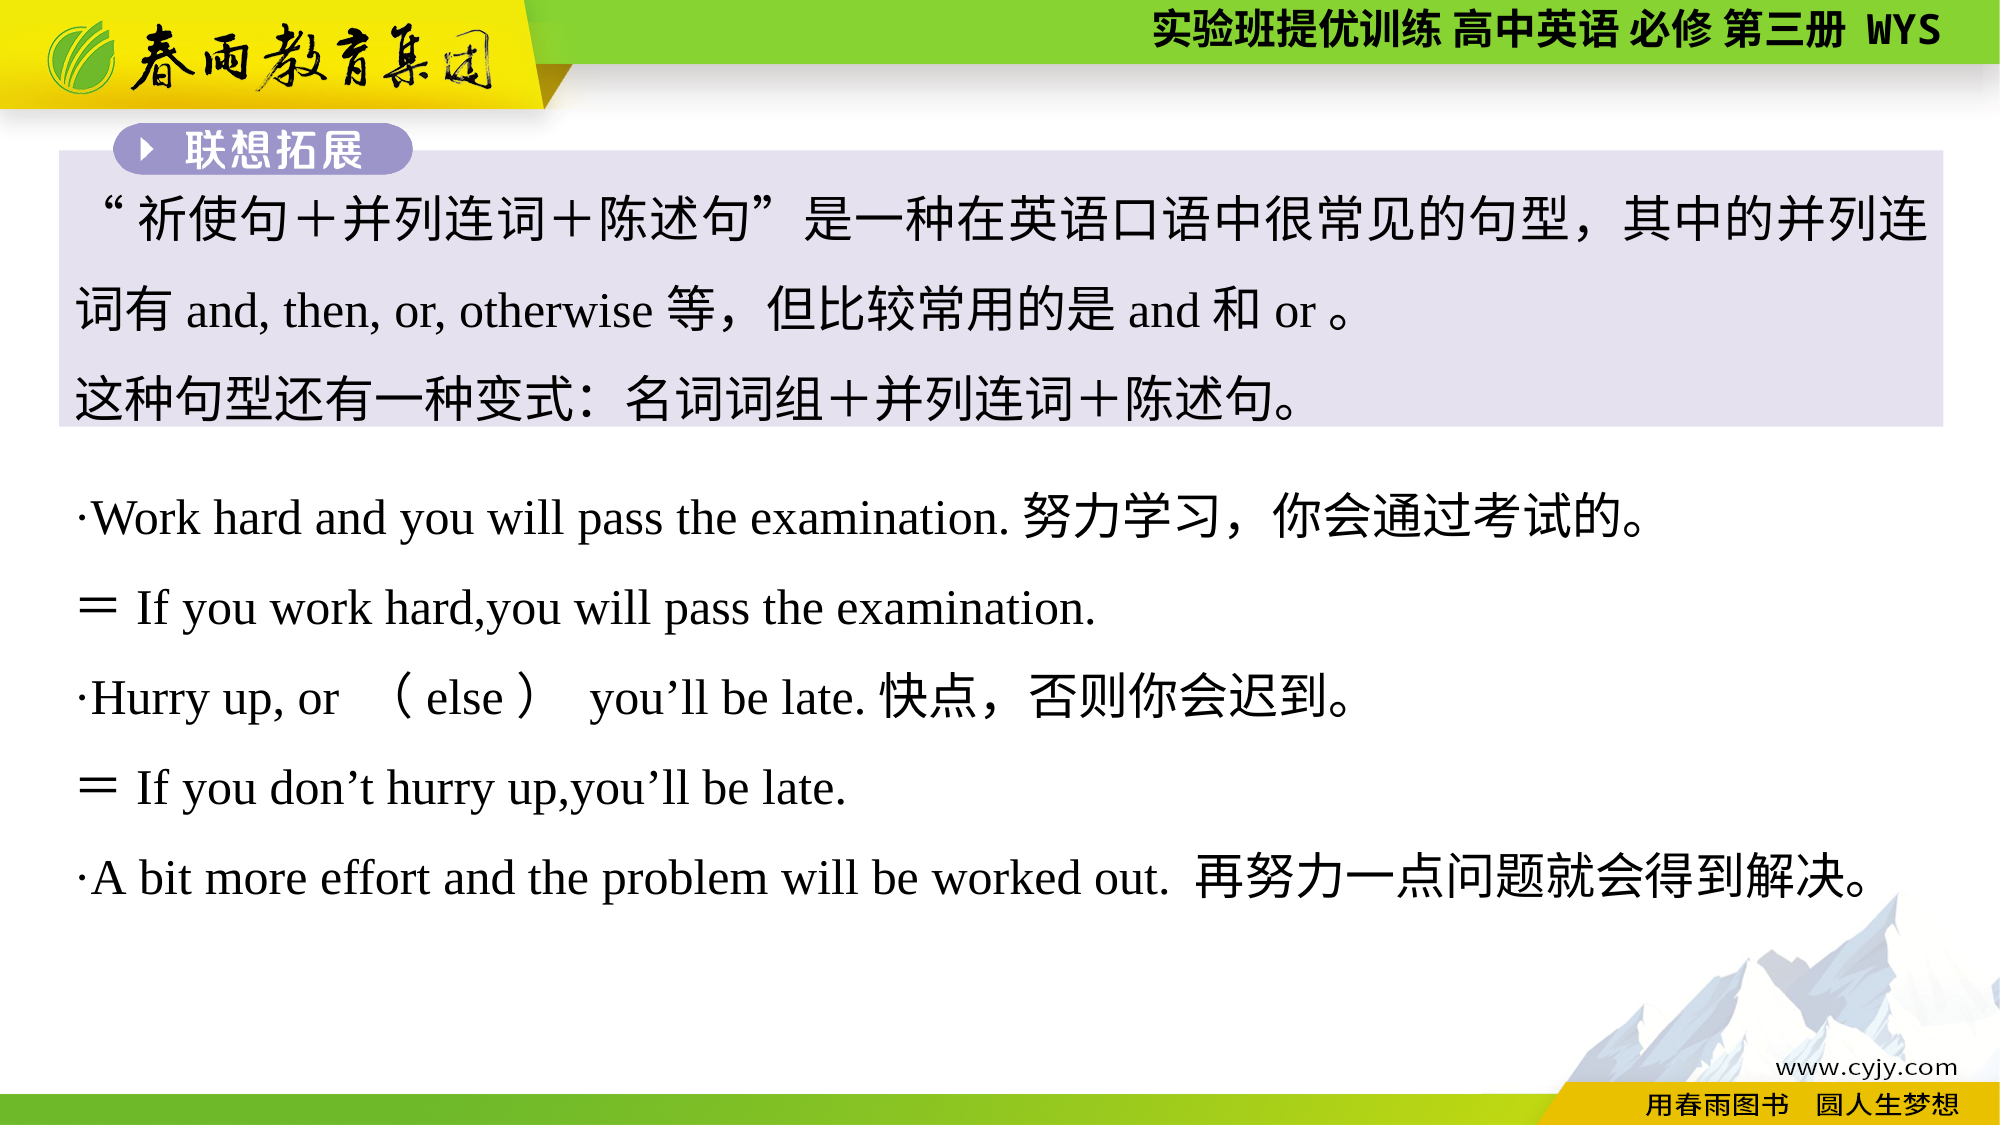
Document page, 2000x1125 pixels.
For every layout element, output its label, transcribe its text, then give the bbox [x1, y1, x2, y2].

list “祈使句＋并列连词＋陈述句”是一种在英语口语中很常见的句型，其中的并列连词有and, then, or, otherwise等，但比较常用的是and和or。 这种句型还有一种变式：名词词组＋并列连词＋陈述句。 [59, 150, 1944, 427]
picture [0, 0, 2000, 1125]
text_box ·Work hard and you will pass the examination.努力学习，你会通过考试的。 ＝If you work hard,you will pass the examination. ·Hurry up, or （else） you’ll be late.快点，否则你会迟到。 ＝If you don’t hurry up,you’ll be late. ·A bit more effort and the problem will be worked out. 再努力一点问题就会得到解决。 [59, 447, 1944, 912]
